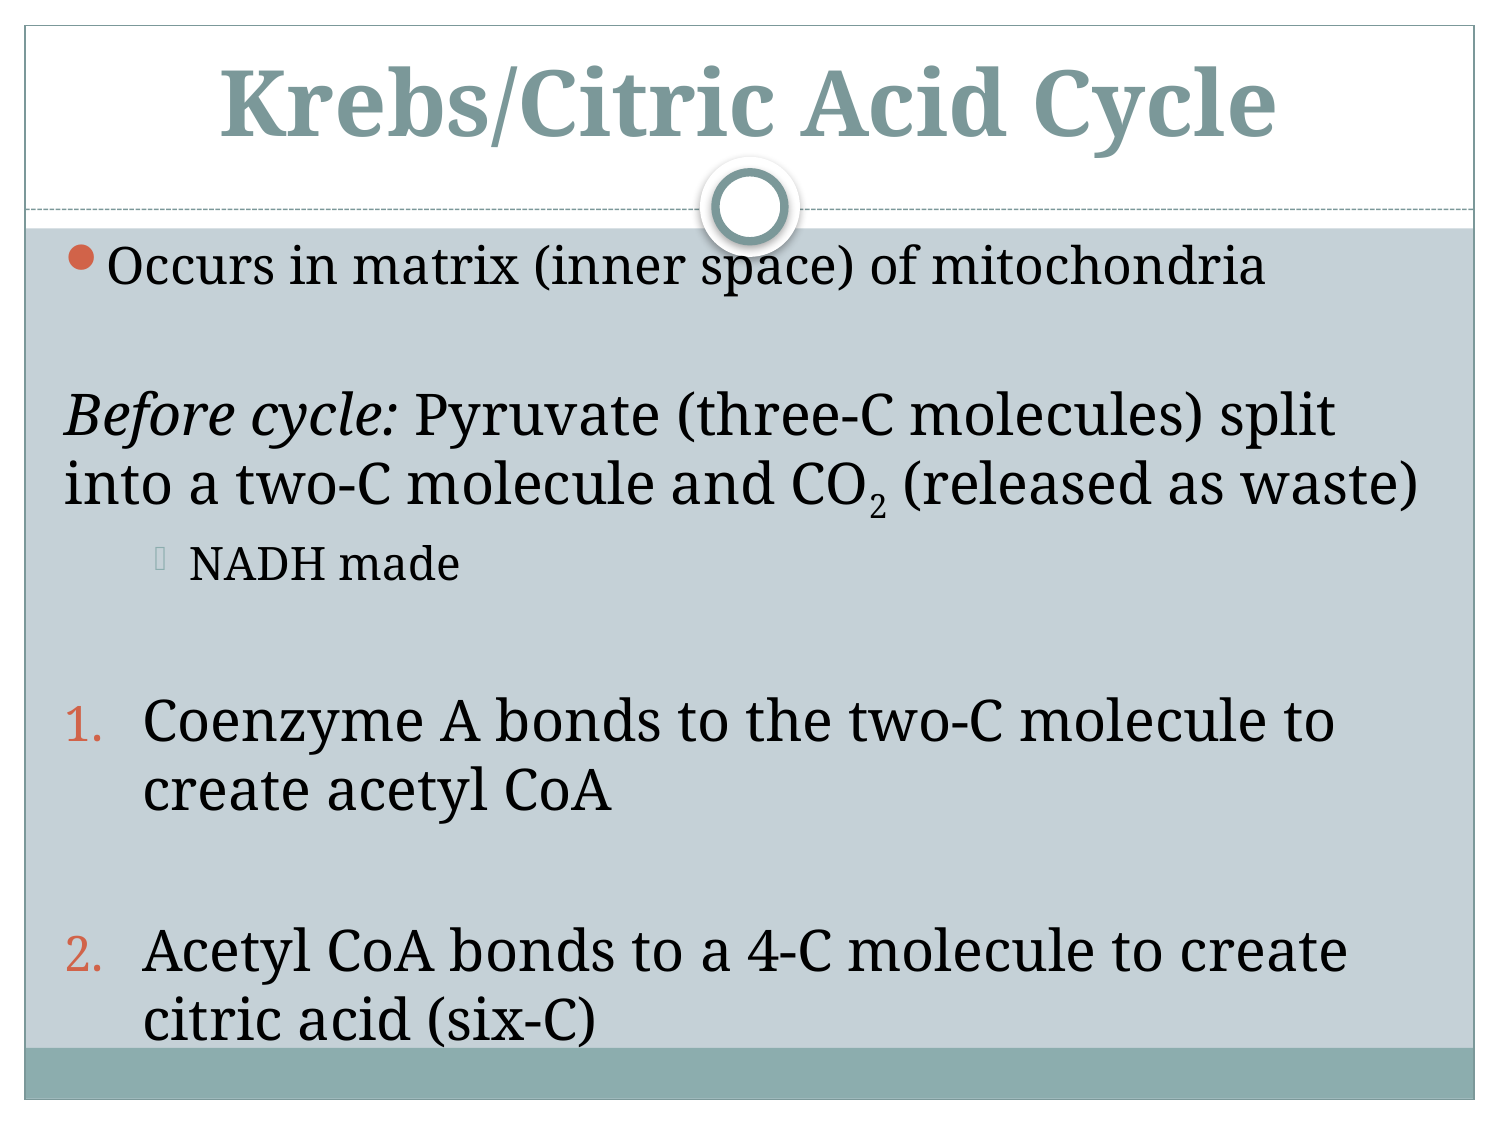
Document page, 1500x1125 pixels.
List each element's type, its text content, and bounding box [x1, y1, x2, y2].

title Krebs/Citric Acid Cycle [49, 37, 1450, 162]
list Occurs in matrix (inner space) of mitochondria Before cycle: Pyruvate (three-C molecules) split into a two-C molecule and CO2 (released as waste) NADH made Coenzyme A bonds to the two-C molecule to create acetyl CoA Acetyl CoA bonds to a 4-C molecule to create citric acid (six-C) [50, 224, 1463, 1062]
